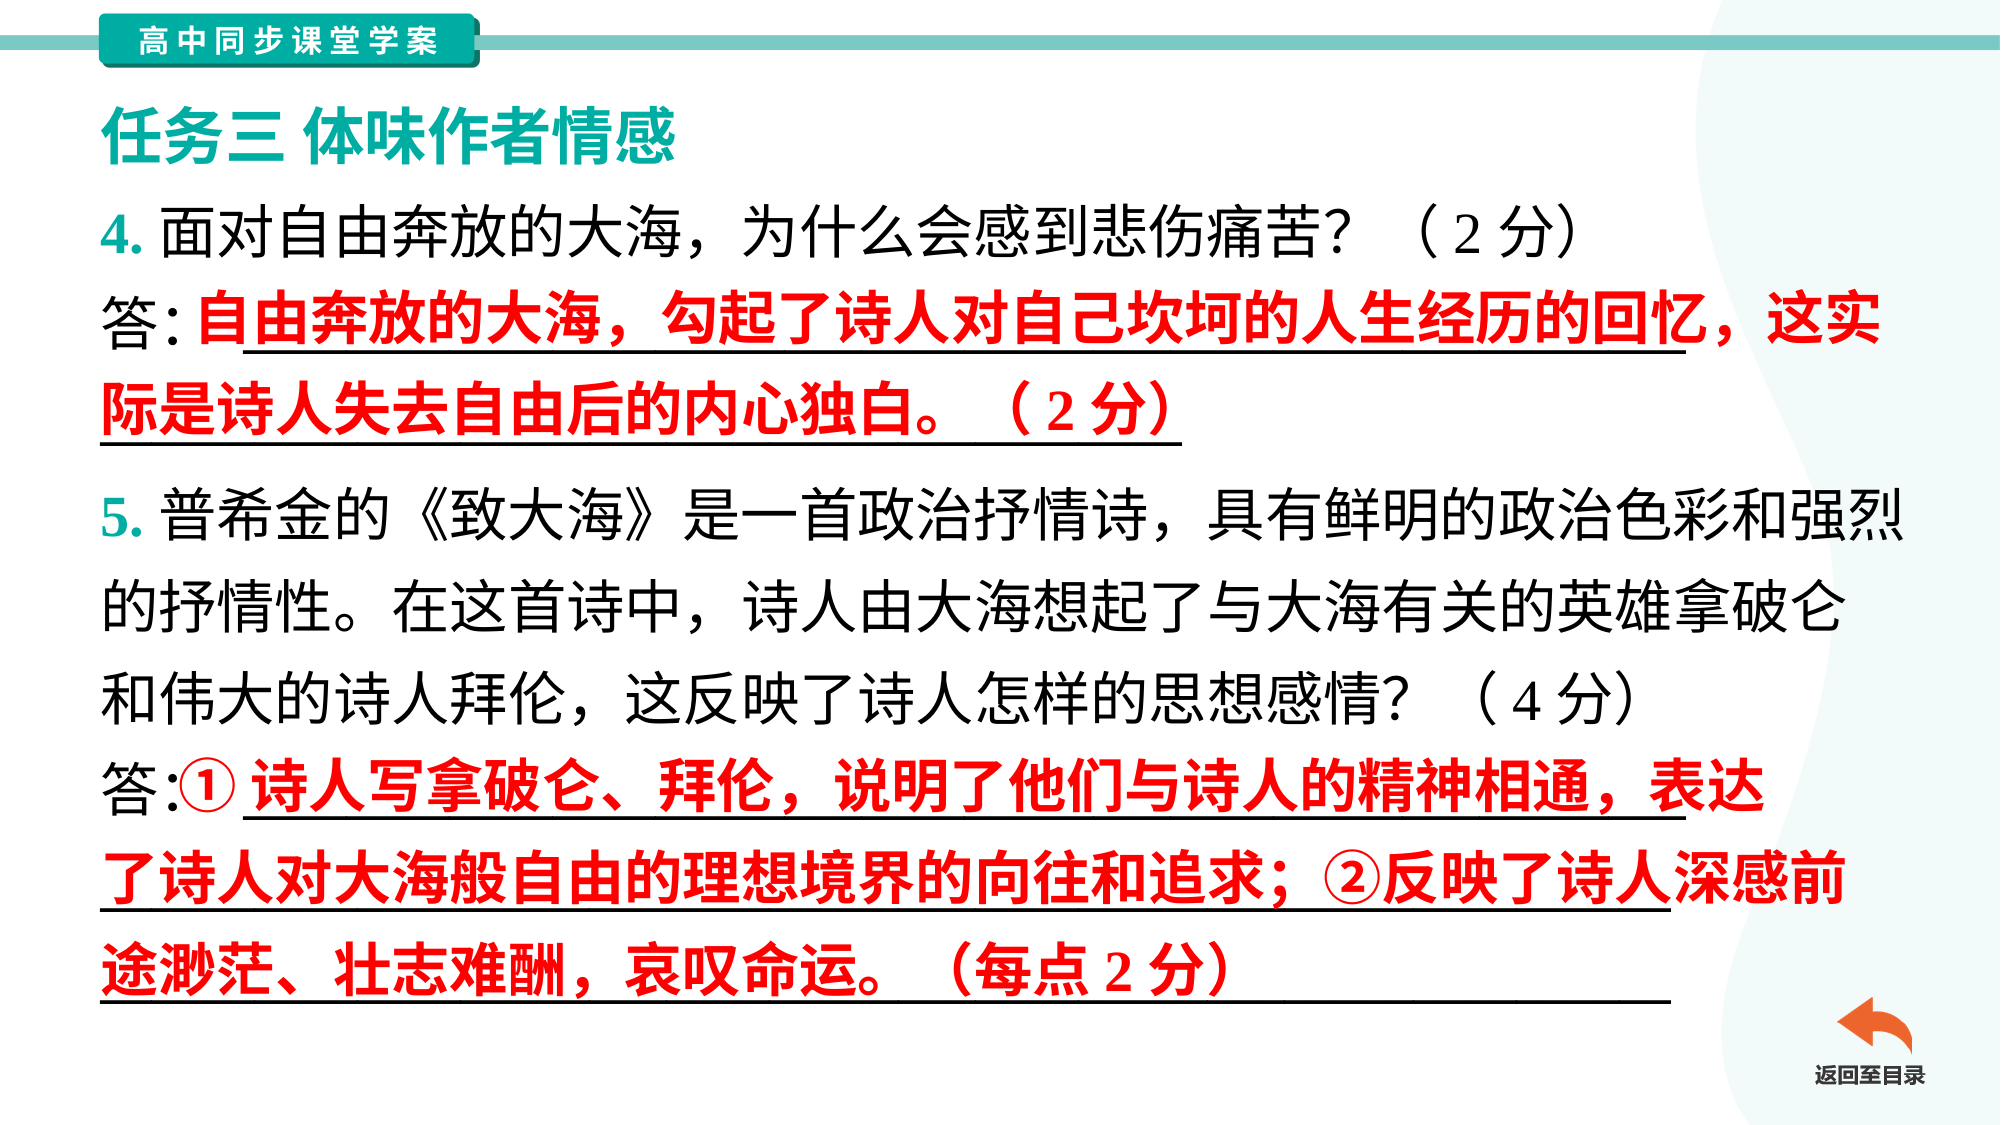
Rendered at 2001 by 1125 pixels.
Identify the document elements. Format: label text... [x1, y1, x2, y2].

text_box 5.普希金的《致大海》是一首政治抒情诗，具有鲜明的政治色彩和强烈 的抒情性。在这首诗中，诗人由大海想起了与大海有关的英雄拿破仑 和伟大的诗人拜伦，这反映了诗人怎样的思想感情？（4分） 答： ________________________________________________________ _____________________________________________________________ _____________________________________________________________ [100, 456, 1899, 727]
text_box ①诗人写拿破仑、拜伦，说明了他们与诗人的精神相通，表达 了诗人对大海般自由的理想境界的向往和追求；②反映了诗人深感前 途渺茫、壮志难酬，哀叹命运。（每点2分） [100, 727, 1899, 1003]
text_box 5.普希金的《致大海》是一首政治抒情诗，具有鲜明的政治色彩和强烈 的抒情性。在这首诗中，诗人由大海想起了与大海有关的英雄拿破仑 和伟大的诗人拜伦，这反映了诗人怎样的思想感情？（4分） 答： ________________________________________________________ _____________________________________________________________ _____________________________________________________________ [100, 1003, 1899, 1007]
text_box 任务三 体味作者情感 [100, 76, 1899, 174]
text_box 4.面对自由奔放的大海，为什么会感到悲伤痛苦？（2分） 答： ________________________________________________________ __________________________________________ [100, 174, 1899, 260]
text_box 4.面对自由奔放的大海，为什么会感到悲伤痛苦？（2分） 答： ________________________________________________________ __________________________________________ [100, 443, 1899, 449]
picture [0, 0, 2000, 1125]
text_box 自由奔放的大海，勾起了诗人对自己坎坷的人生经历的回忆，这实际是诗人失去自由后的内心独白。（2分） [100, 260, 1899, 443]
